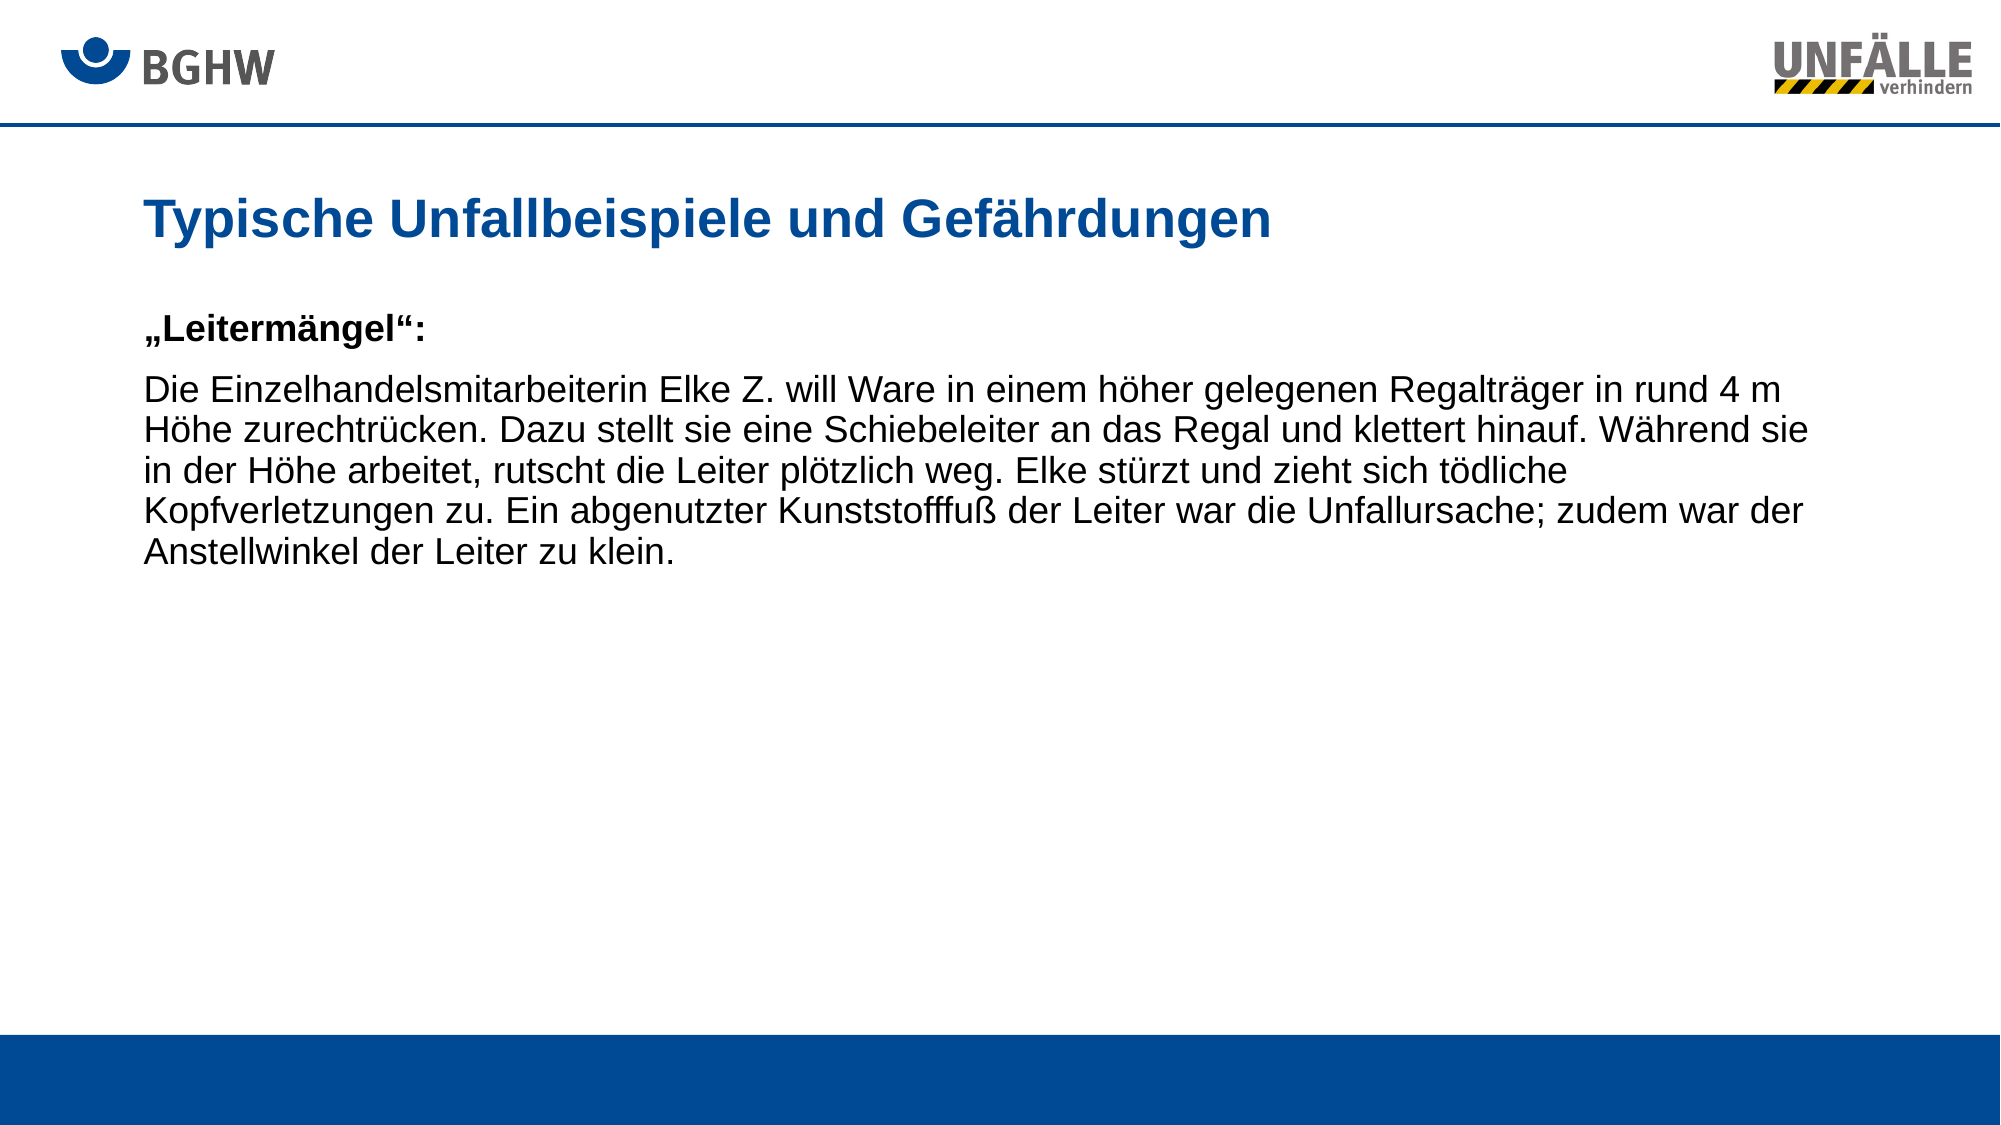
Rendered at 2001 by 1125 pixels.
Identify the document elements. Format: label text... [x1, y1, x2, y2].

title Typische Unfallbeispiele und Gefährdungen [143, 190, 1857, 276]
picture [1766, 11, 1984, 107]
picture [61, 37, 275, 85]
list „Leitermängel“: Die Einzelhandelsmitarbeiterin Elke Z. will Ware in einem höher gelegenen Regalträger in rund 4 m Höhe zurechtrücken. Dazu stellt sie eine Schiebeleiter an das Regal und klettert hinauf. Während sie in der Höhe arbeitet, rutscht die Leiter plötzlich weg. Elke stürzt und zieht sich tödliche Kopfverletzungen zu. Ein abgenutzter Kunststofffuß der Leiter war die Unfallursache; zudem war der Anstellwinkel der Leiter zu klein. [143, 308, 1857, 977]
